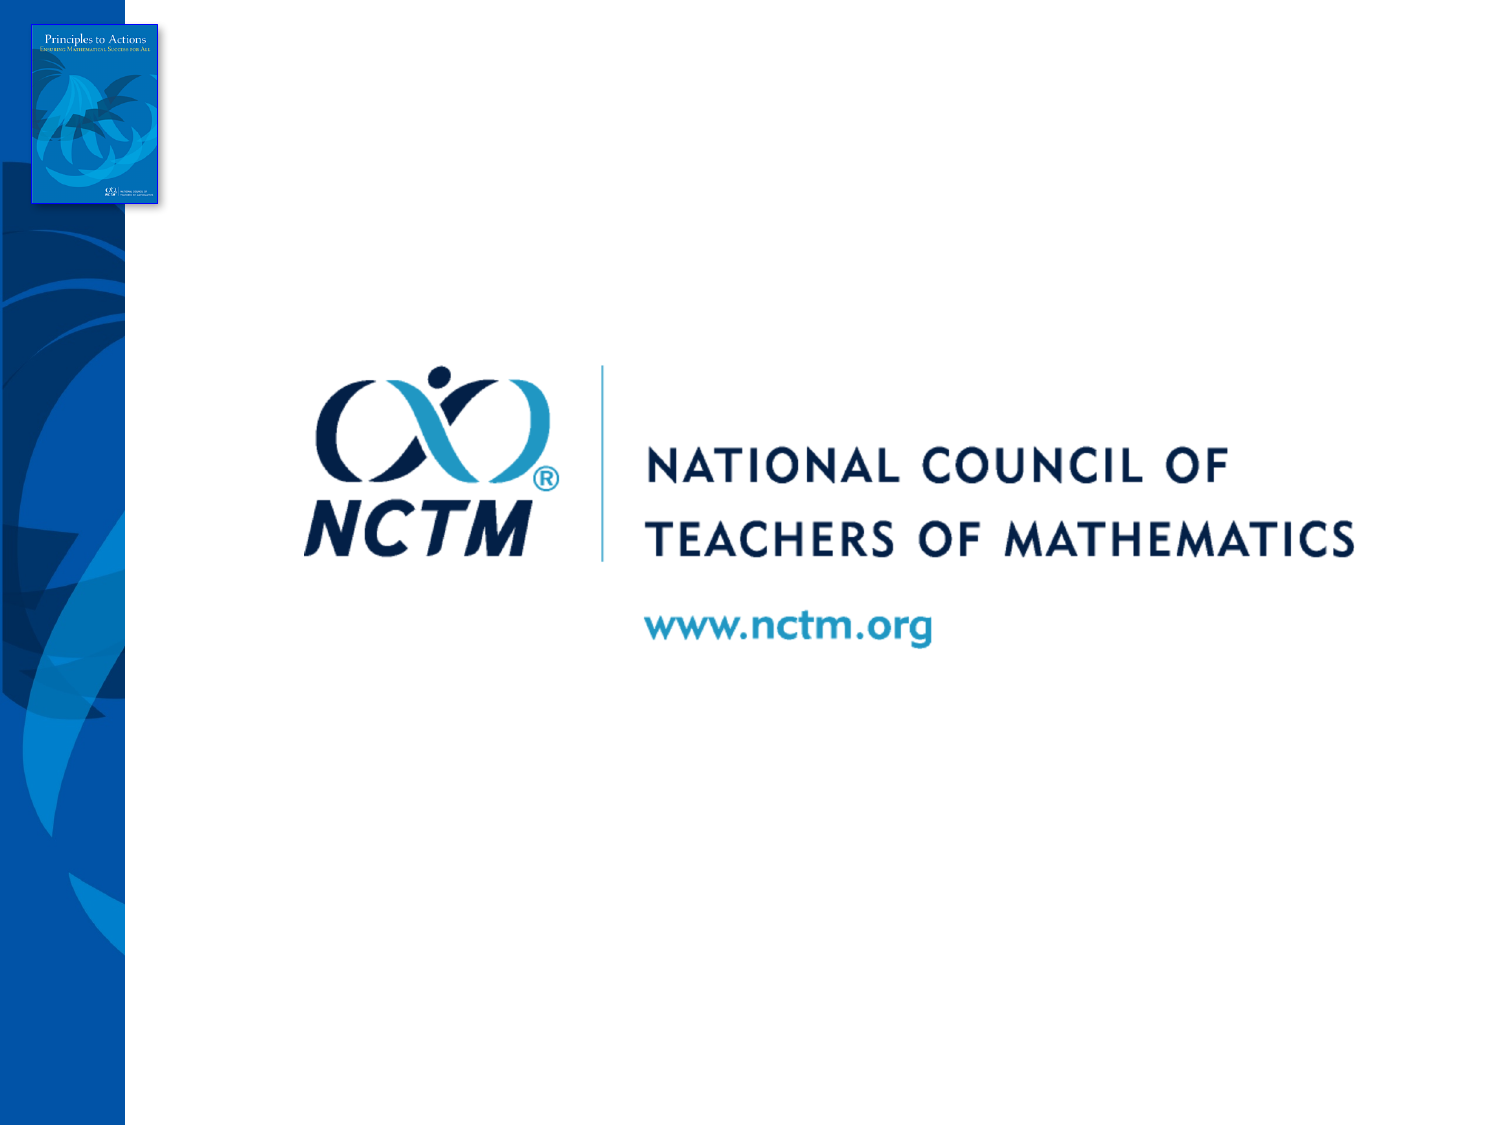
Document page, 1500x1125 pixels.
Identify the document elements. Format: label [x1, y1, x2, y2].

picture [32, 25, 157, 203]
picture [304, 365, 1355, 650]
picture [0, 0, 125, 1125]
